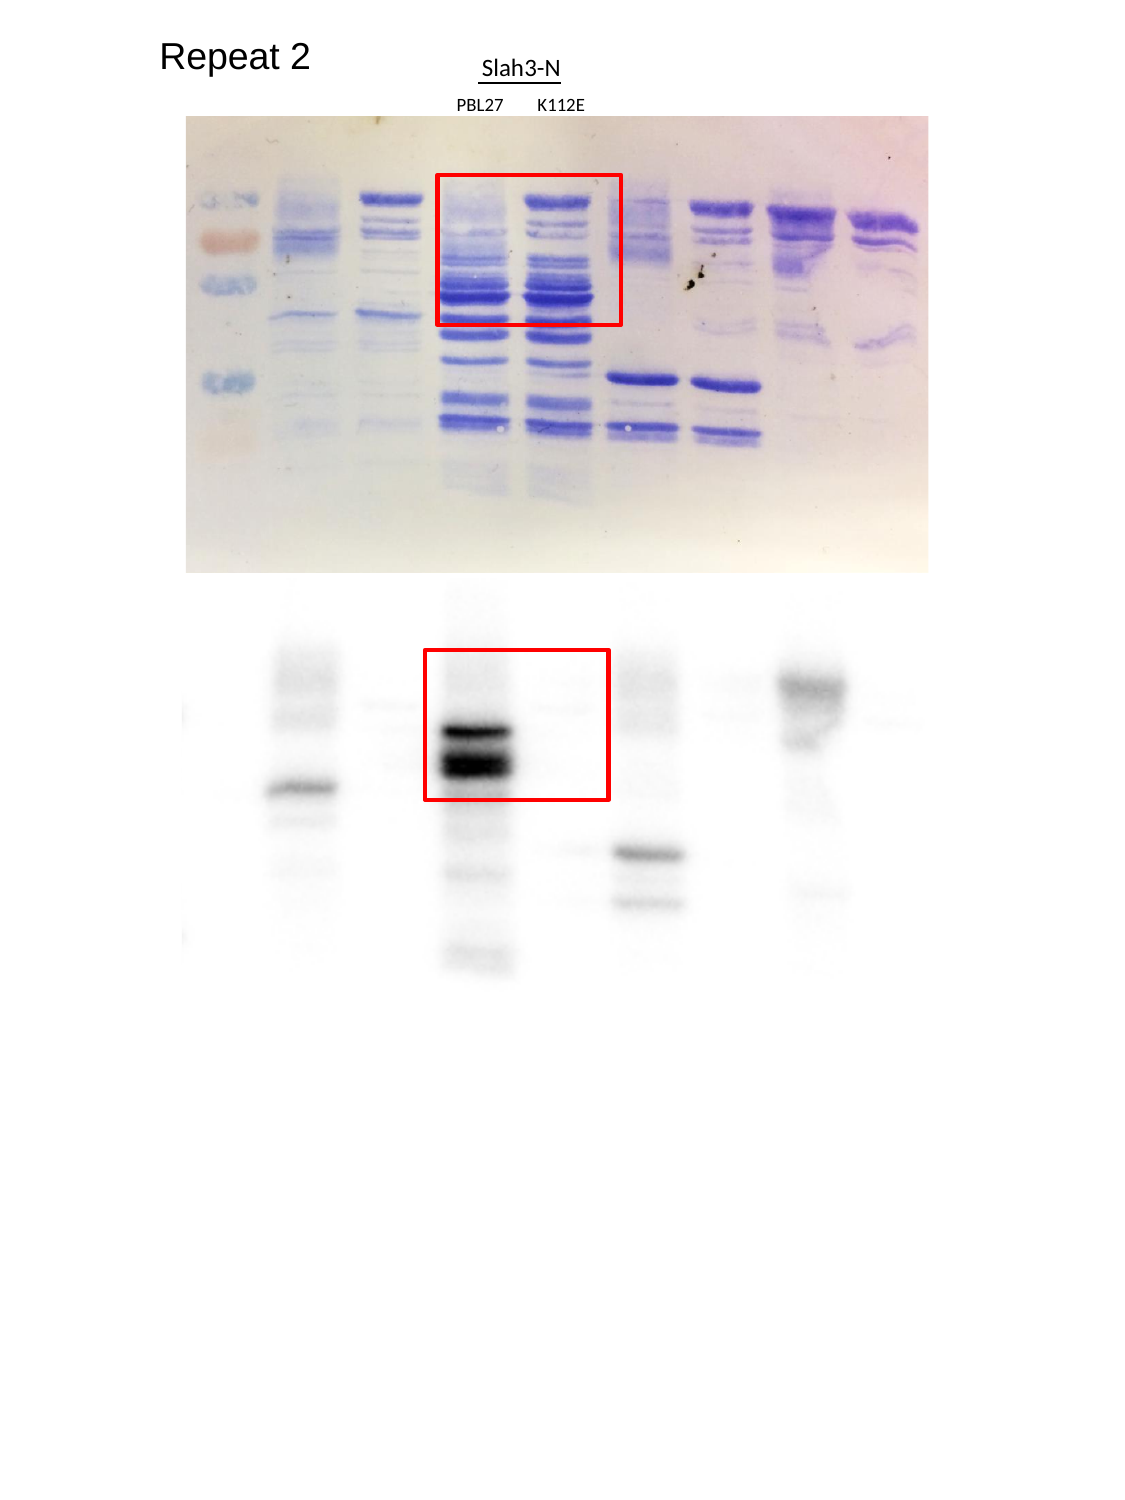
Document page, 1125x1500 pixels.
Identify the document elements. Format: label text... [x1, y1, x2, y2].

text_box PBL27 K112E [412, 85, 622, 114]
text_box Repeat 2 [113, 24, 358, 85]
text_box Slah3-N [467, 44, 577, 89]
picture [181, 116, 929, 1211]
